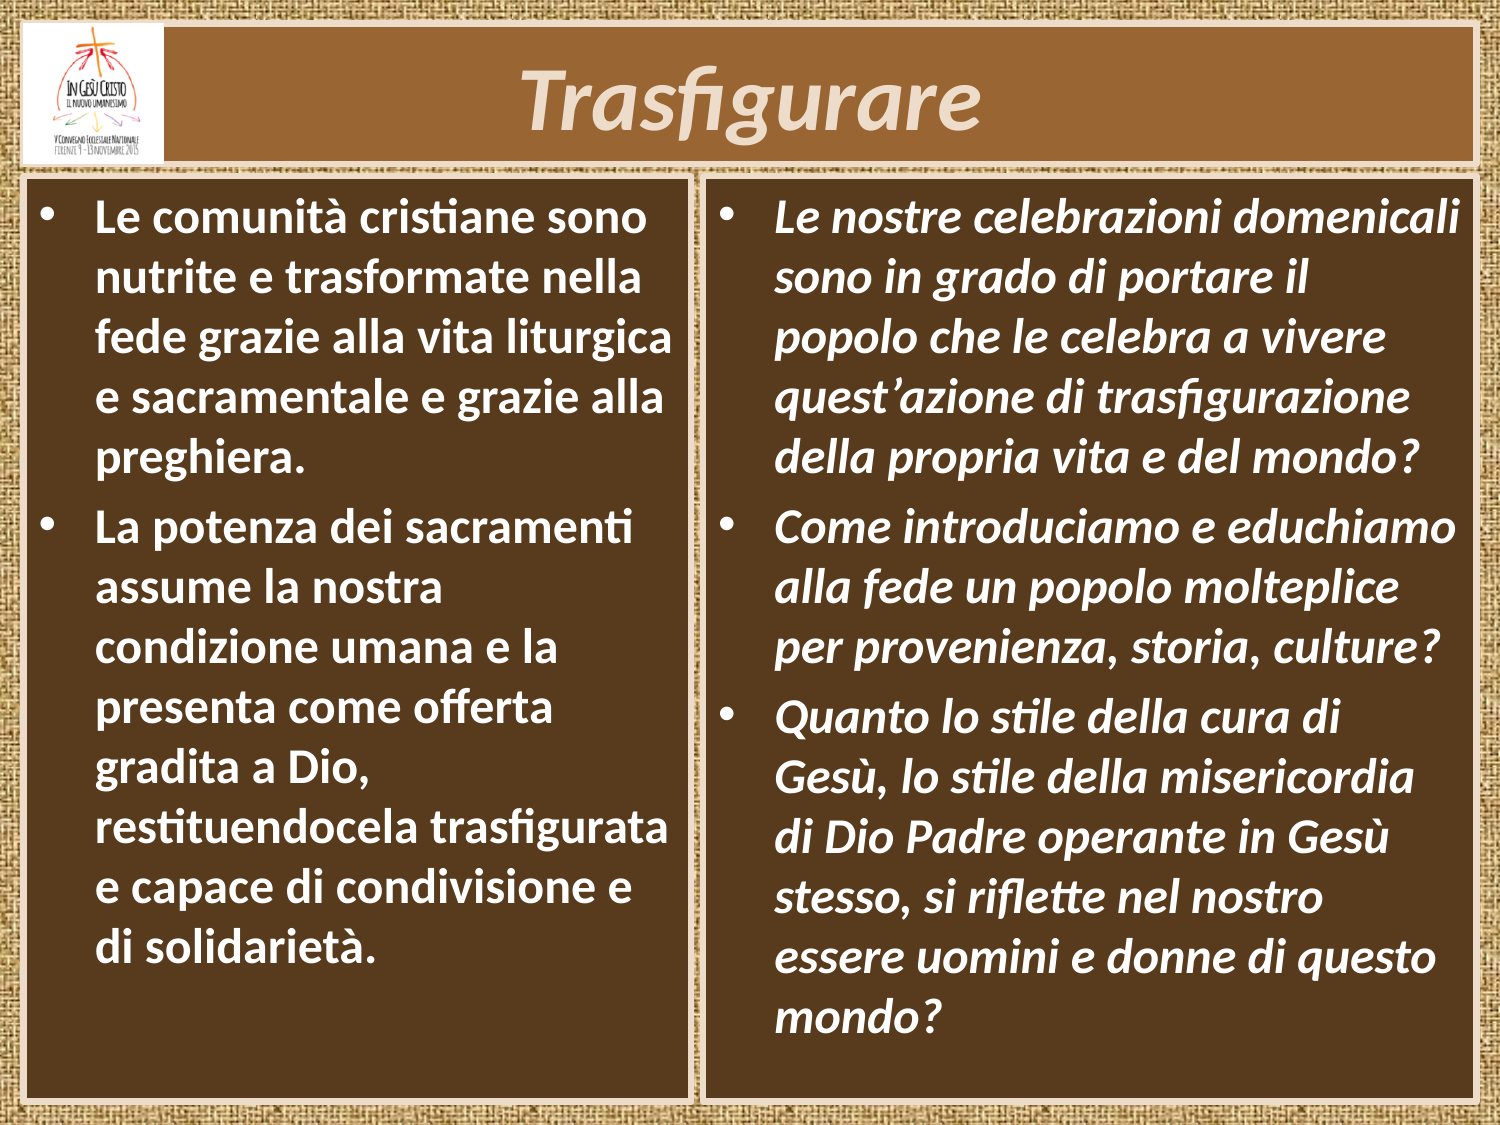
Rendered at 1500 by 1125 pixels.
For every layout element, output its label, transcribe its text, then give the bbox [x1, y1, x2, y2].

list Le nostre celebrazioni domenicali sono in grado di portare il popolo che le celebra a vivere quest’azione di trasfigurazione della propria vita e del mondo? Come introduciamo e educhiamo alla fede un popolo molteplice per provenienza, storia, culture? Quanto lo stile della cura di Gesù, lo stile della misericordia di Dio Padre operante in Gesù stesso, si riflette nel nostro essere uomini e donne di questo mondo? [703, 175, 1477, 1102]
picture [0, 0, 1500, 1125]
title Trasfigurare [165, 23, 1477, 164]
list Le comunità cristiane sono nutrite e trasformate nella fede grazie alla vita liturgica e sacramentale e grazie alla preghiera. La potenza dei sacramenti assume la nostra condizione umana e la presenta come offerta gradita a Dio, restituendocela trasfigurata e capace di condivisione e di solidarietà. [23, 175, 692, 1102]
